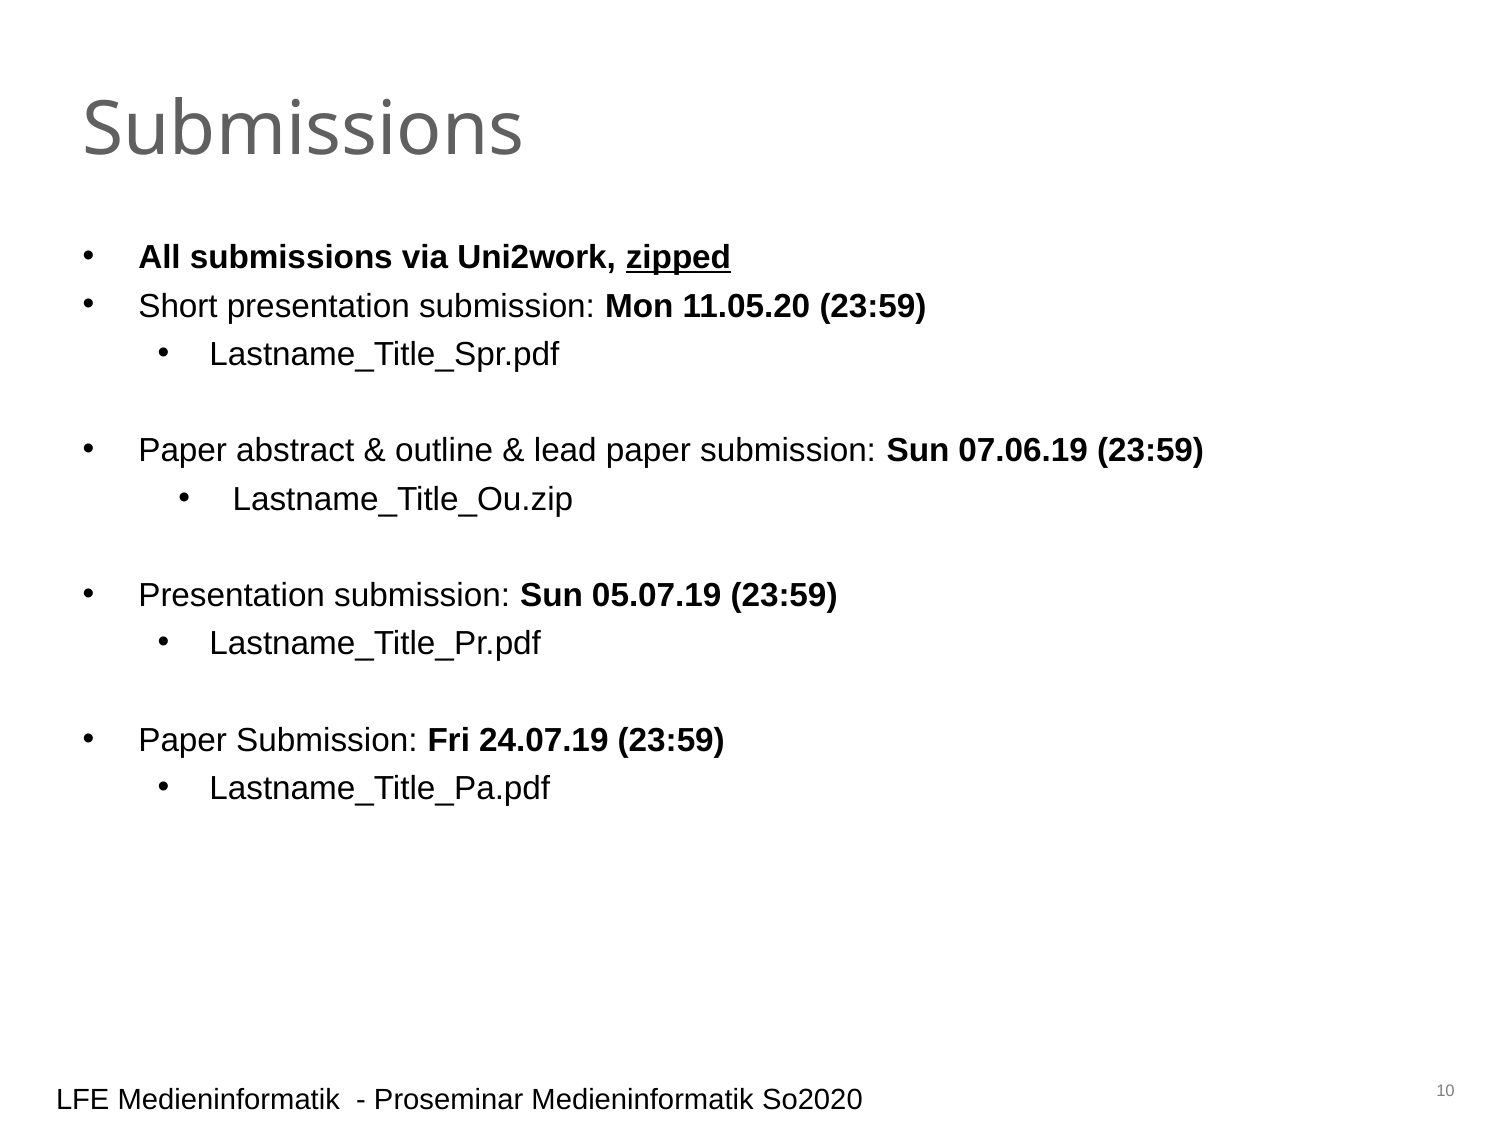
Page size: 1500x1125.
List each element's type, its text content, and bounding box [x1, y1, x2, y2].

text_box Submissions [74, 31, 1425, 207]
text_box 10 [1362, 1072, 1463, 1108]
text_box All submissions via Uni2work, zipped Short presentation submission: Mon 11.05.20 (23:59) Lastname_Title_Spr.pdf Paper abstract & outline & lead paper submission: Sun 07.06.19 (23:59) Lastname_Title_Ou.zip Presentation submission: Sun 05.07.19 (23:59) Lastname_Title_Pr.pdf Paper Submission: Fri 24.07.19 (23:59) Lastname_Title_Pa.pdf [74, 207, 1425, 1005]
